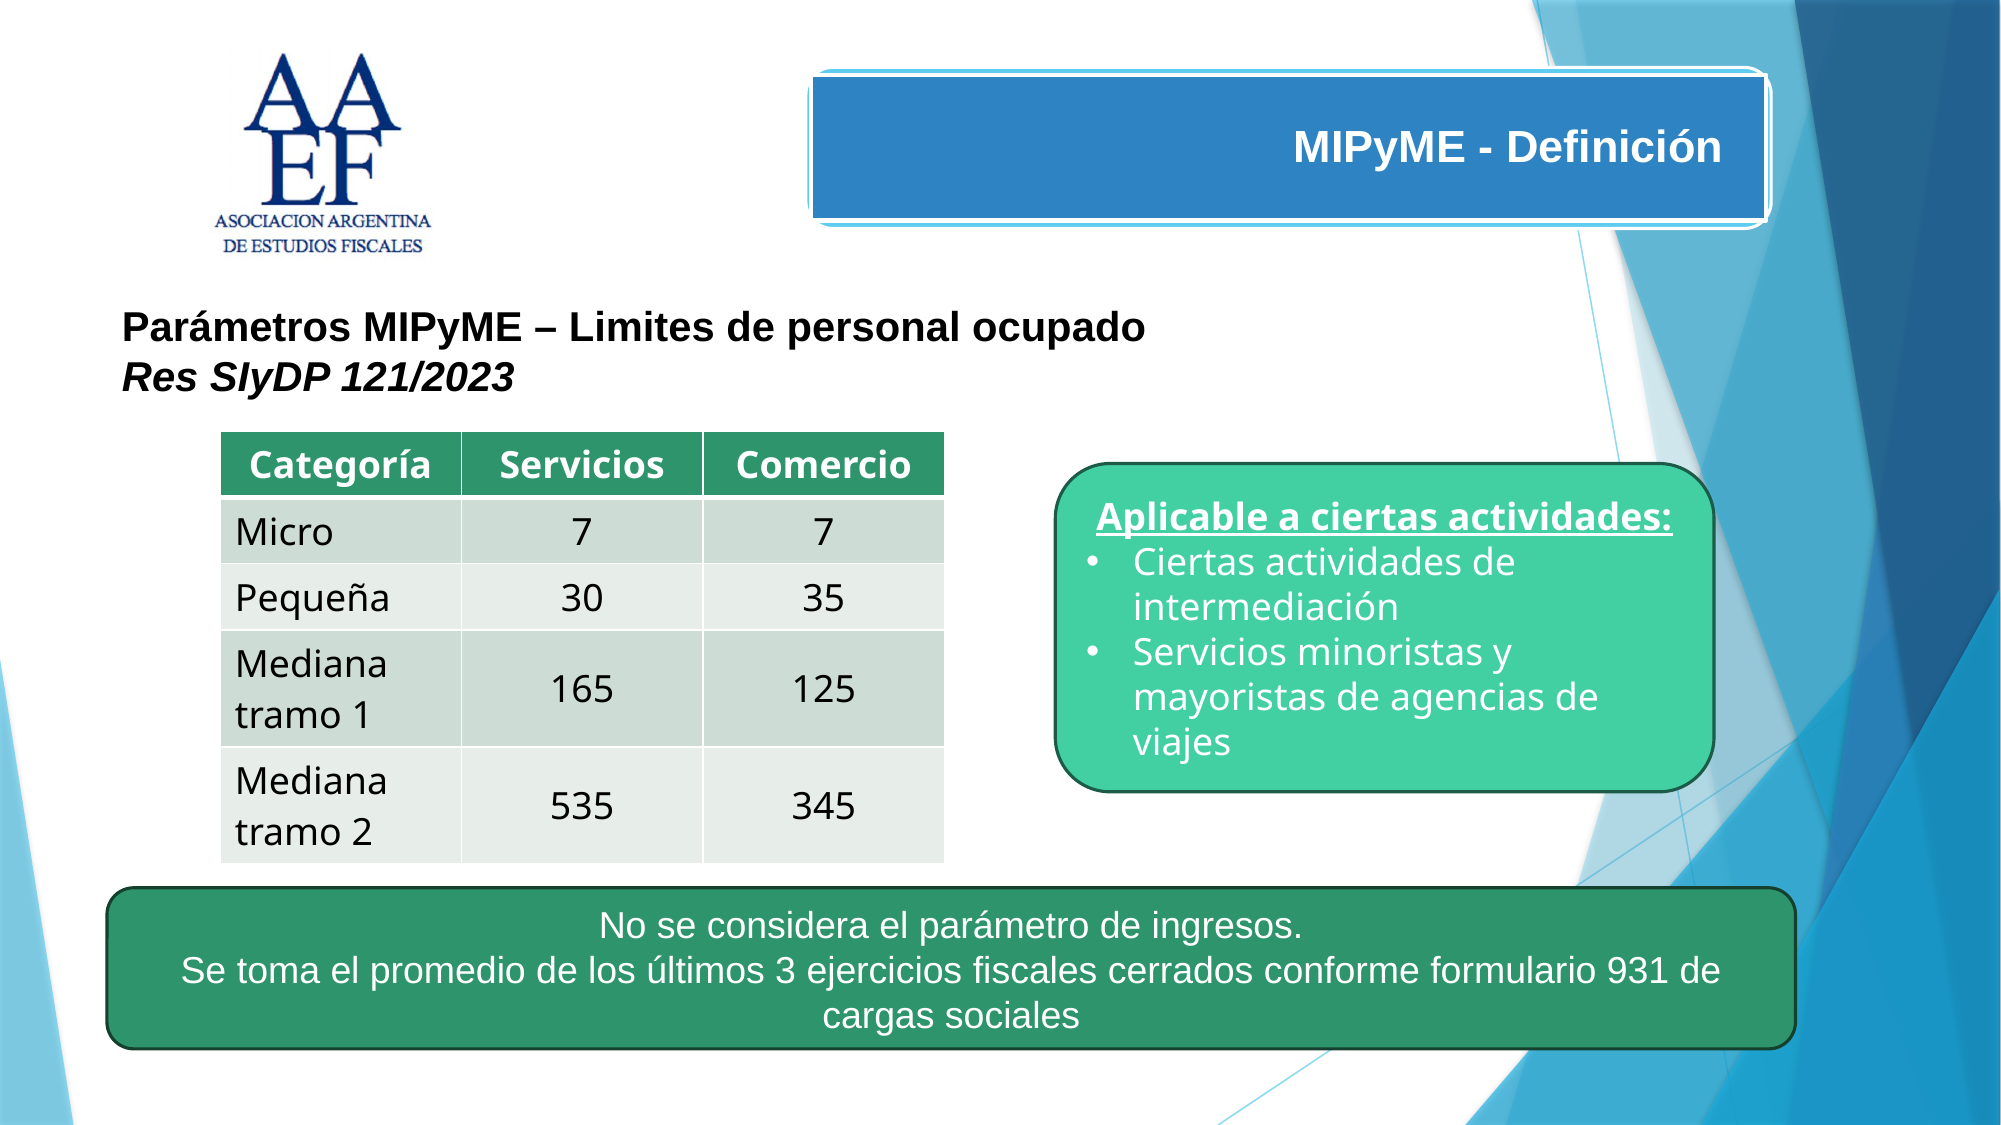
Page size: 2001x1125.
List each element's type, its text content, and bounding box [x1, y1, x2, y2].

text_box Aplicable a ciertas actividades: Ciertas actividades de intermediación Servicios minoristas y mayoristas de agencias de viajes [1053, 461, 1716, 794]
text_box No se considera el parámetro de ingresos. Se toma el promedio de los últimos 3 ejercicios fiscales cerrados conforme formulario 931 de cargas sociales [105, 886, 1798, 1051]
table_cell 35 [704, 564, 944, 629]
table_header Comercio [704, 432, 944, 495]
table_cell Mediana tramo 1 [221, 631, 461, 746]
table_cell 165 [462, 631, 702, 746]
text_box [805, 66, 1772, 229]
table_cell Pequeña [221, 564, 461, 629]
table_header Categoría [221, 432, 461, 495]
title Parámetros MIPyME – Limites de personal ocupado Res SIyDP 121/2023 [106, 292, 1613, 400]
picture [209, 45, 434, 270]
table_header Servicios [462, 432, 702, 495]
table_cell 7 [704, 500, 944, 563]
table_cell 30 [462, 564, 702, 629]
table_cell 345 [704, 748, 944, 863]
table_cell 125 [704, 631, 944, 746]
table_cell 535 [462, 748, 702, 863]
table_cell Mediana tramo 2 [221, 748, 461, 863]
table_cell Micro [221, 500, 461, 563]
table_cell 7 [462, 500, 702, 563]
